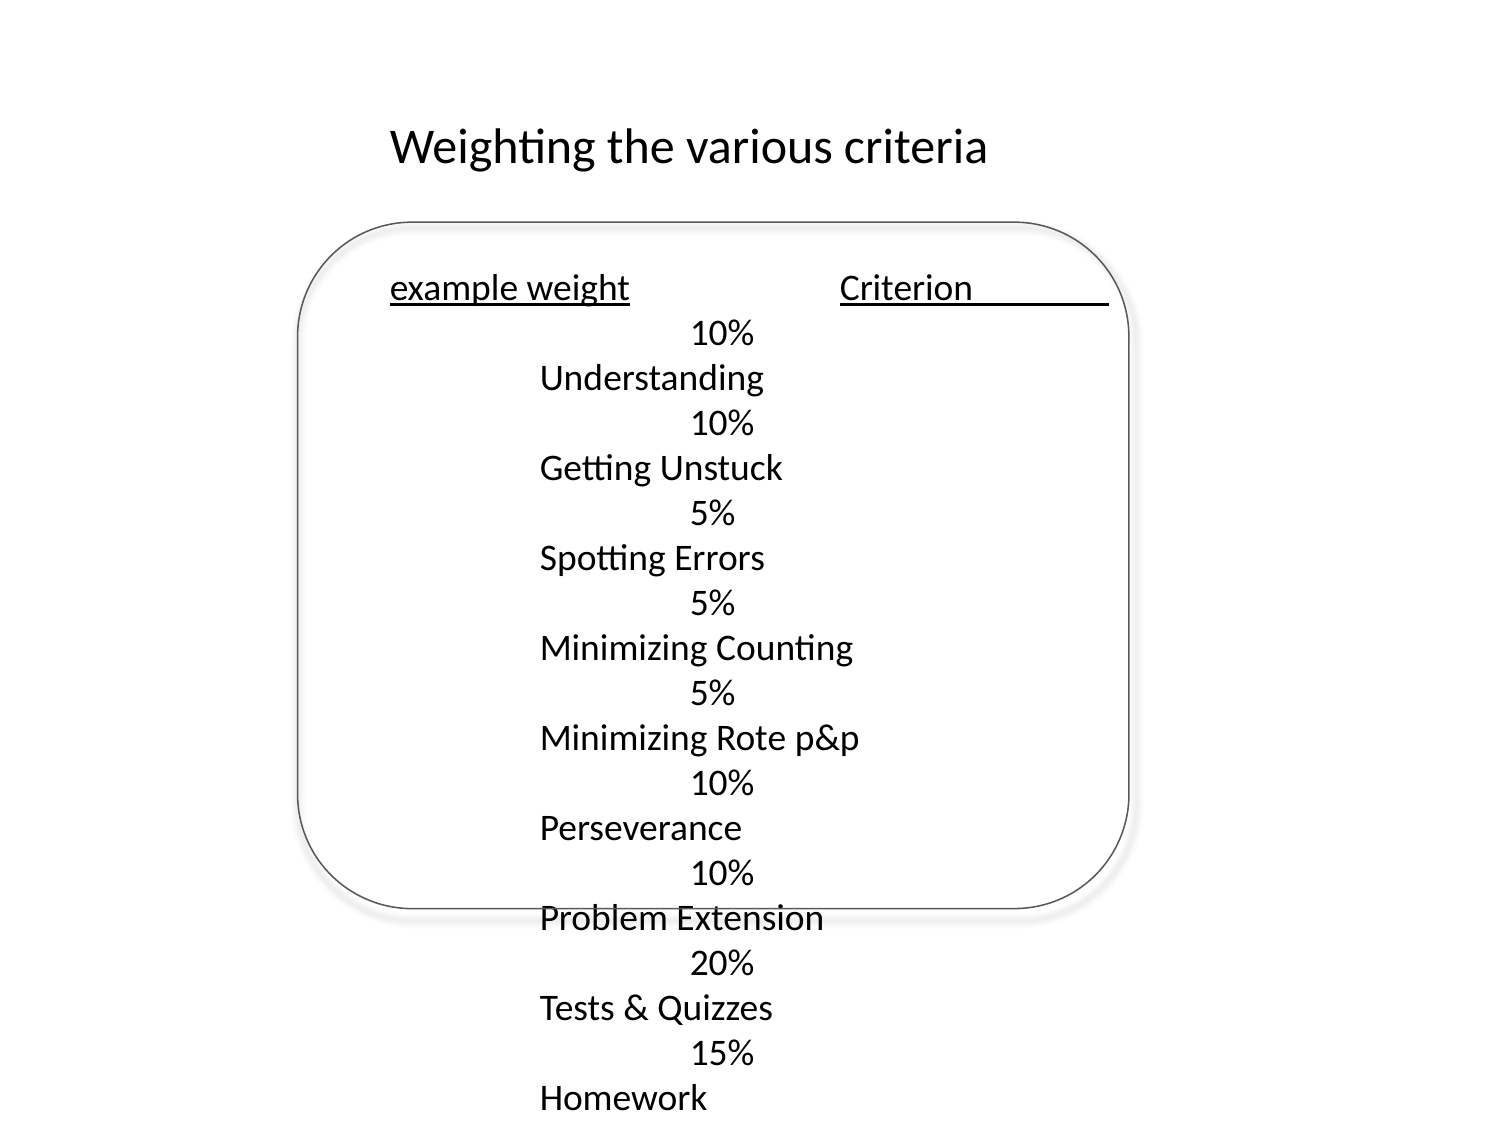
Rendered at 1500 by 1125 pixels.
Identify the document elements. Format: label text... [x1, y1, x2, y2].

text_box Weighting the various criteria example weight Criterion 10% Understanding 10% Getting Unstuck 5% Spotting Errors 5% Minimizing Counting 5% Minimizing Rote p&p 10% Perseverance 10% Problem Extension 20% Tests & Quizzes 15% Homework 10% etc. 100% Total Grade [374, 105, 1125, 281]
text_box [296, 221, 1130, 910]
text_box Weighting the various criteria example weight Criterion 10% Understanding 10% Getting Unstuck 5% Spotting Errors 5% Minimizing Counting 5% Minimizing Rote p&p 10% Perseverance 10% Problem Extension 20% Tests & Quizzes 15% Homework 10% etc. 100% Total Grade [374, 867, 1125, 1125]
